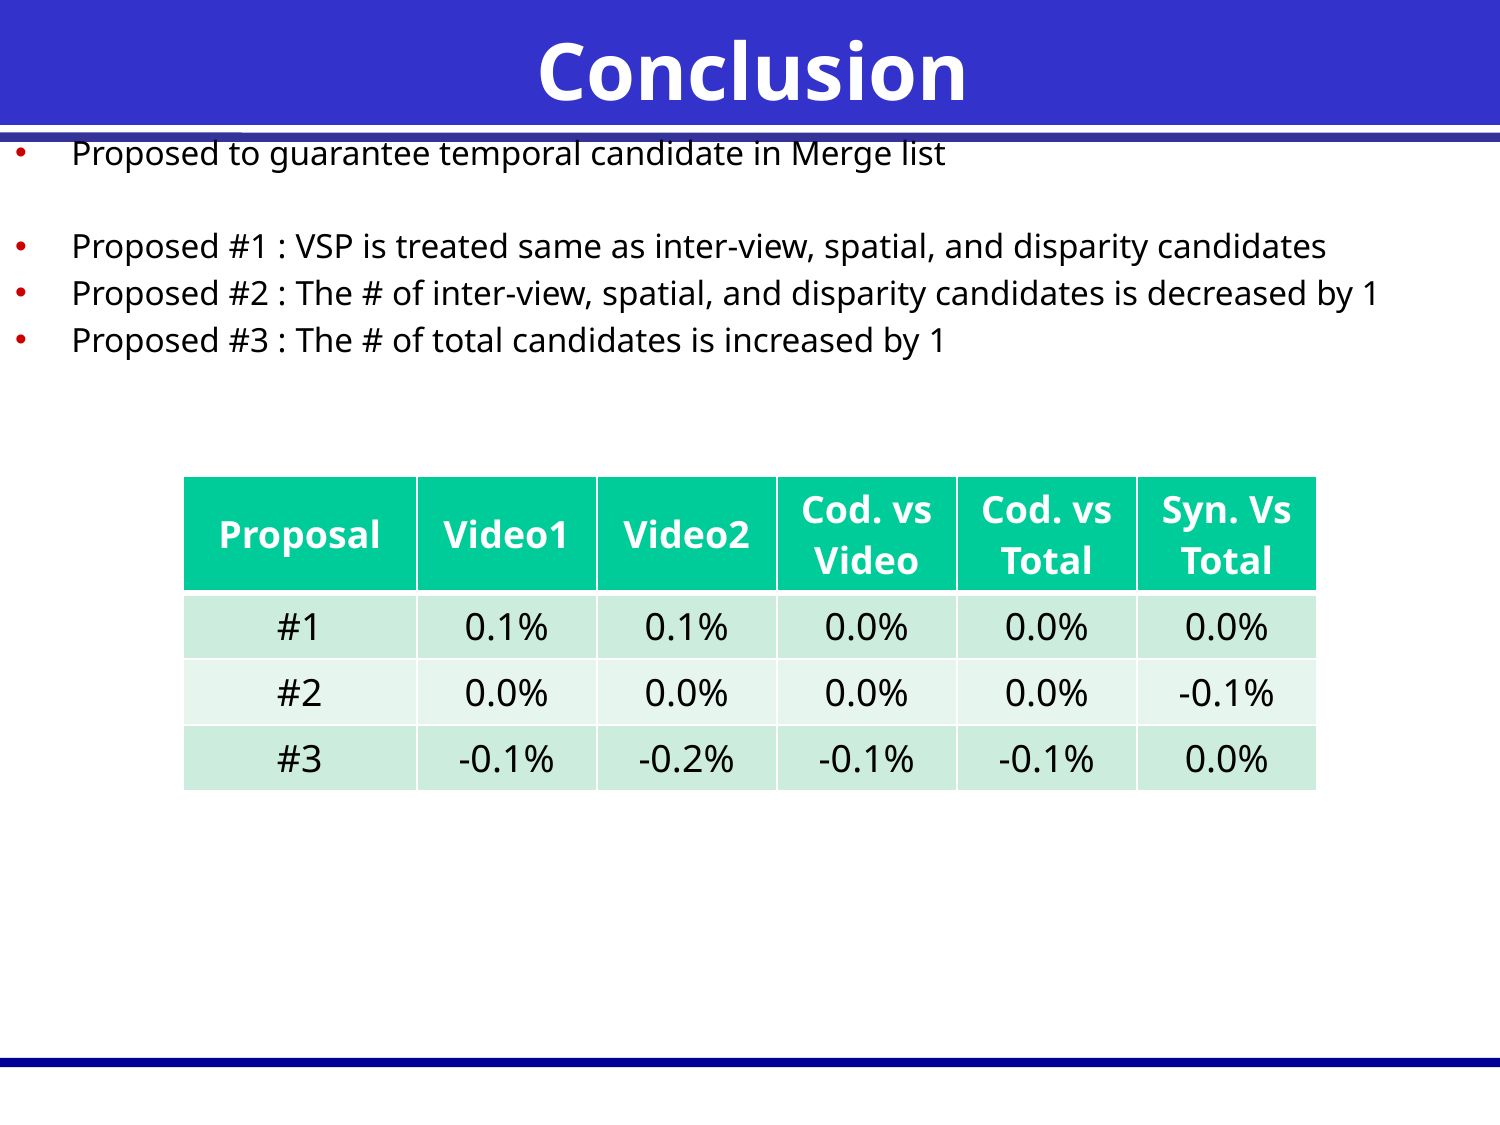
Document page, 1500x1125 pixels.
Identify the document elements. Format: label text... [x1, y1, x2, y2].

table_header Cod. vs Video [778, 477, 956, 590]
table_cell #2 [184, 660, 416, 724]
table_cell -0.1% [418, 726, 596, 790]
table_cell -0.1% [778, 726, 956, 790]
table_cell 0.0% [778, 660, 956, 724]
table_cell 0.0% [418, 660, 596, 724]
table_cell 0.0% [958, 596, 1136, 658]
table_cell -0.1% [958, 726, 1136, 790]
table_header Syn. Vs Total [1138, 477, 1316, 590]
table_header Cod. vs Total [958, 477, 1136, 590]
title Conclusion [46, 12, 1460, 125]
table_cell 0.0% [1138, 726, 1316, 790]
table_cell 0.1% [598, 596, 776, 658]
table_cell #1 [184, 596, 416, 658]
table_cell #3 [184, 726, 416, 790]
table_cell 0.0% [1138, 596, 1316, 658]
table_header Video2 [598, 477, 776, 590]
list Proposed to guarantee temporal candidate in Merge list Proposed #1 : VSP is treated same as inter-view, spatial, and disparity candidates Proposed #2 : The # of inter-view, spatial, and disparity candidates is decreased by 1 Proposed #3 : The # of total candidates is increased by 1 [0, 125, 1500, 1038]
table_cell 0.1% [418, 596, 596, 658]
table_cell -0.2% [598, 726, 776, 790]
table_cell 0.0% [598, 660, 776, 724]
table_cell -0.1% [1138, 660, 1316, 724]
table_header Proposal [184, 477, 416, 590]
table_header Video1 [418, 477, 596, 590]
table_cell 0.0% [778, 596, 956, 658]
table_cell 0.0% [958, 660, 1136, 724]
